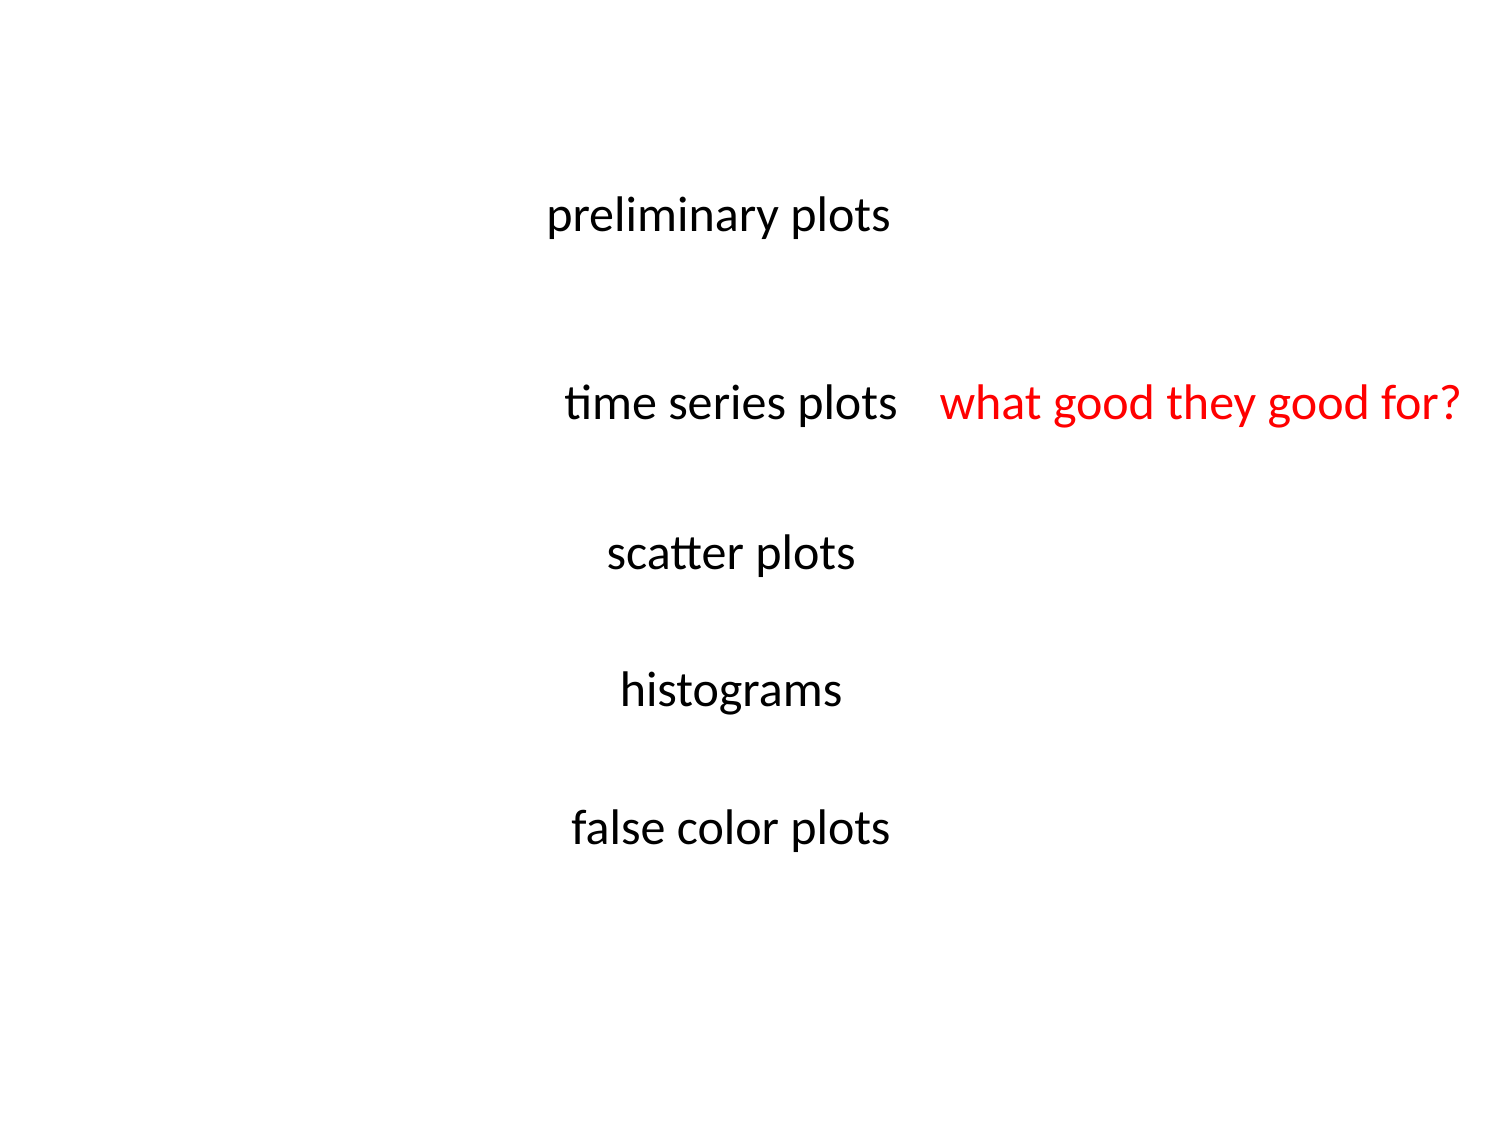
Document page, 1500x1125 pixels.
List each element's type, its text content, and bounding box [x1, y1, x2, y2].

text_box histograms [287, 649, 1175, 724]
text_box time series plots [287, 362, 924, 437]
text_box preliminary plots [274, 174, 1163, 249]
text_box what good they good for? [924, 362, 1500, 438]
text_box scatter plots [287, 511, 1175, 587]
text_box false color plots [287, 786, 1175, 862]
